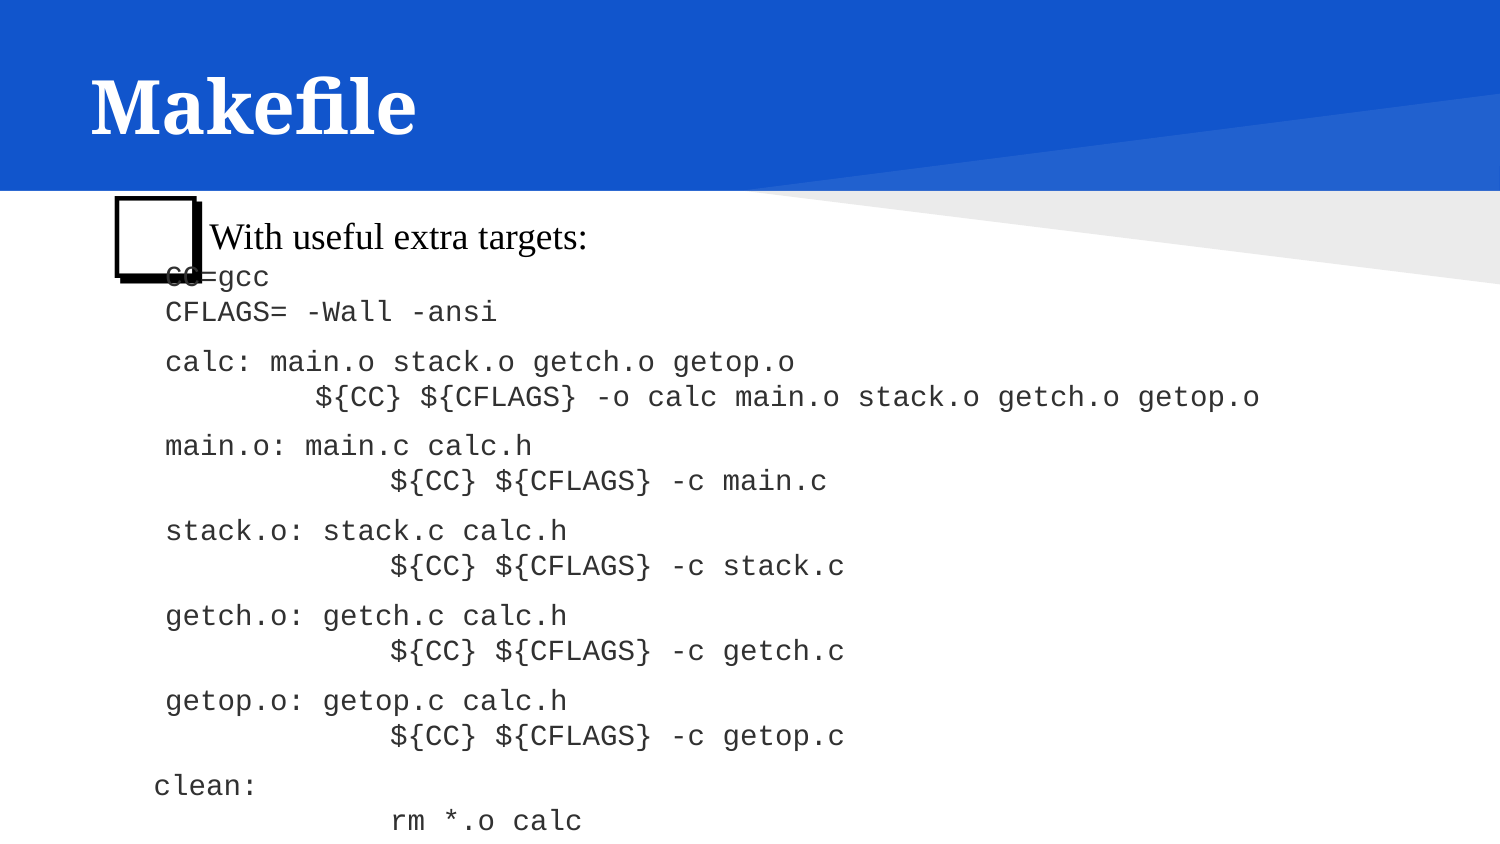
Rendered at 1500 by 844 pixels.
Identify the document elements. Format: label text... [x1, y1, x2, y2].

list With useful extra targets: CC=gcc CFLAGS= -Wall -ansi calc: main.o stack.o getch.o getop.o ${CC} ${CFLAGS} -o calc main.o stack.o getch.o getop.o main.o: main.c calc.h ${CC} ${CFLAGS} -c main.c stack.o: stack.c calc.h ${CC} ${CFLAGS} -c stack.c getch.o: getch.c calc.h ${CC} ${CFLAGS} -c getch.c getop.o: getop.c calc.h ${CC} ${CFLAGS} -c getop.c clean: rm *.o calc [75, 196, 1425, 808]
title Makefile [75, 33, 1425, 175]
